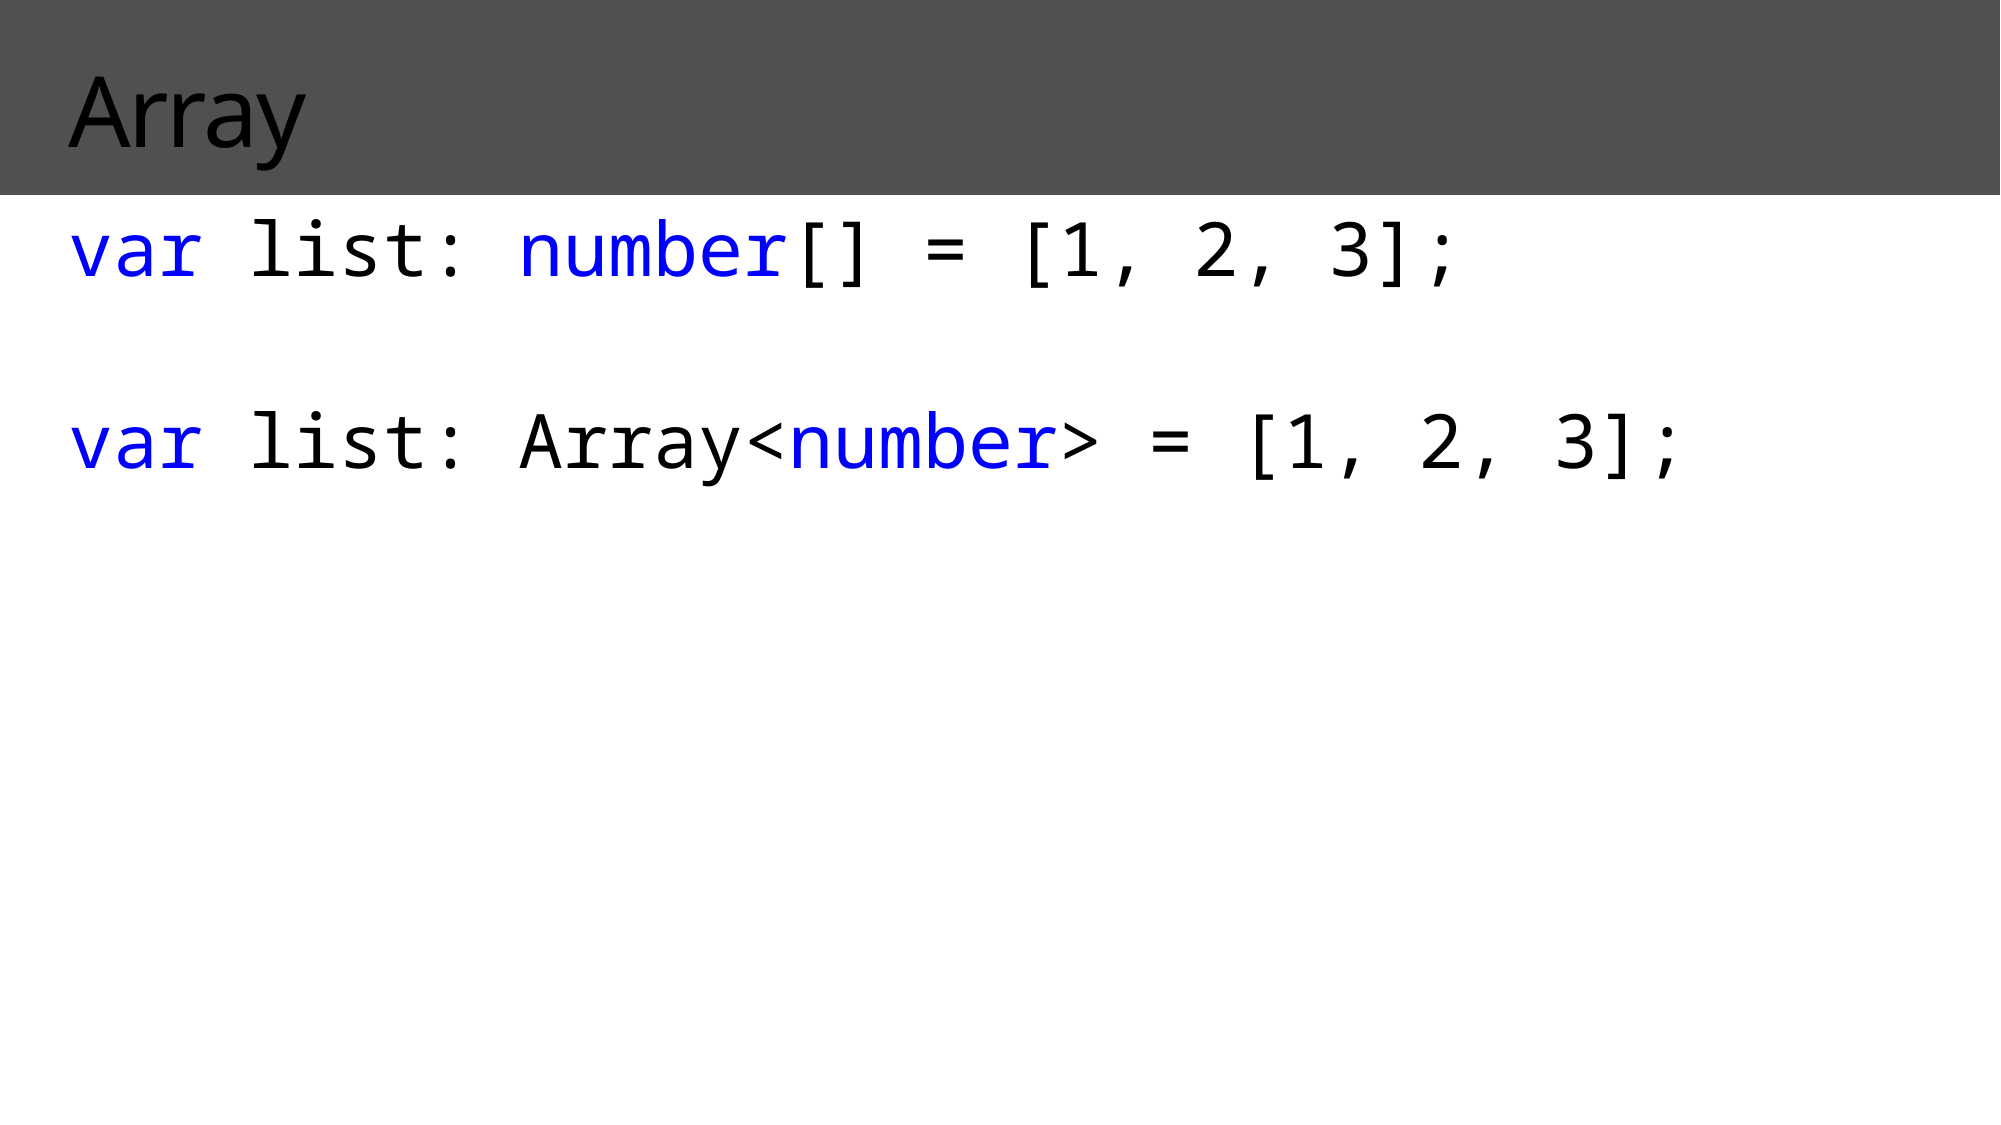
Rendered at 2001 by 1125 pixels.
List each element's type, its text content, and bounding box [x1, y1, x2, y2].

list var list: number[] = [1, 2, 3]; var list: Array<number> = [1, 2, 3]; [44, 196, 1956, 509]
title Array [44, 47, 1957, 196]
